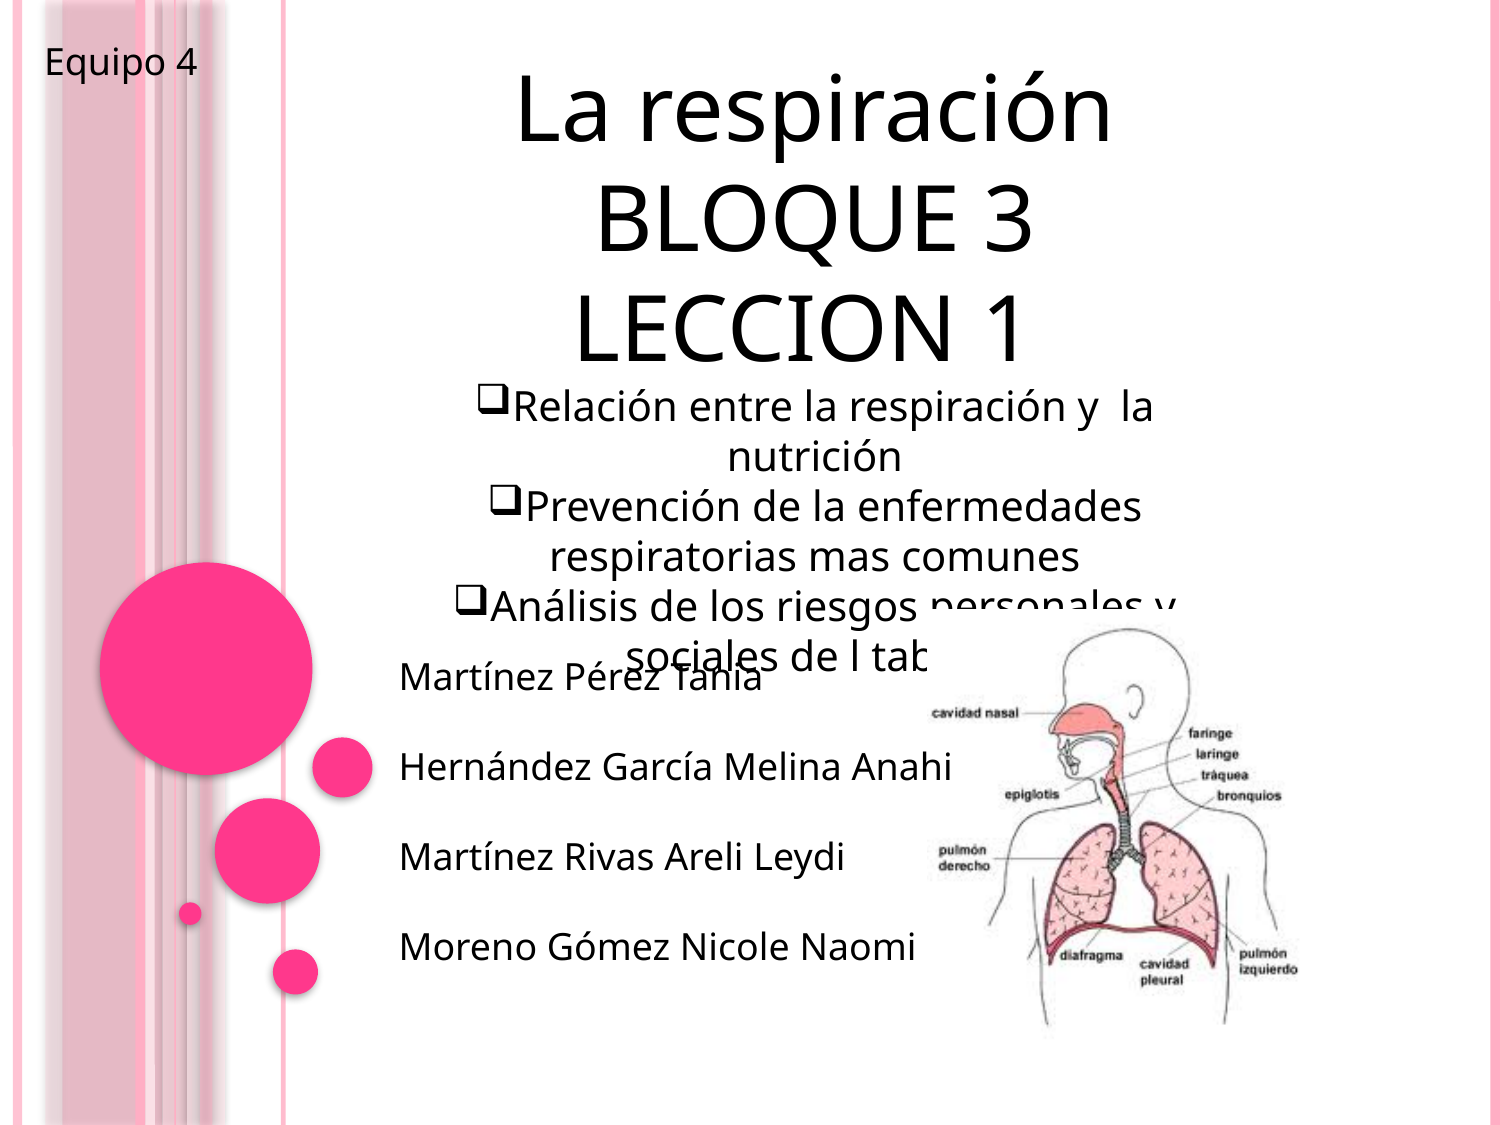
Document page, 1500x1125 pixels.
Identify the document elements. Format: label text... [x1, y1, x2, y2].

text_box Equipo 4 [29, 30, 396, 91]
picture [926, 609, 1303, 1042]
text_box La respiración BLOQUE 3 LECCION 1 Relación entre la respiración y la nutrición Prevención de la enfermedades respiratorias mas comunes Análisis de los riesgos personales y sociales de l tabaco [395, 42, 1235, 645]
text_box Martínez Pérez Tania Hernández García Melina Anahi Martínez Rivas Areli Leydi Moreno Gómez Nicole Naomi [383, 645, 920, 975]
